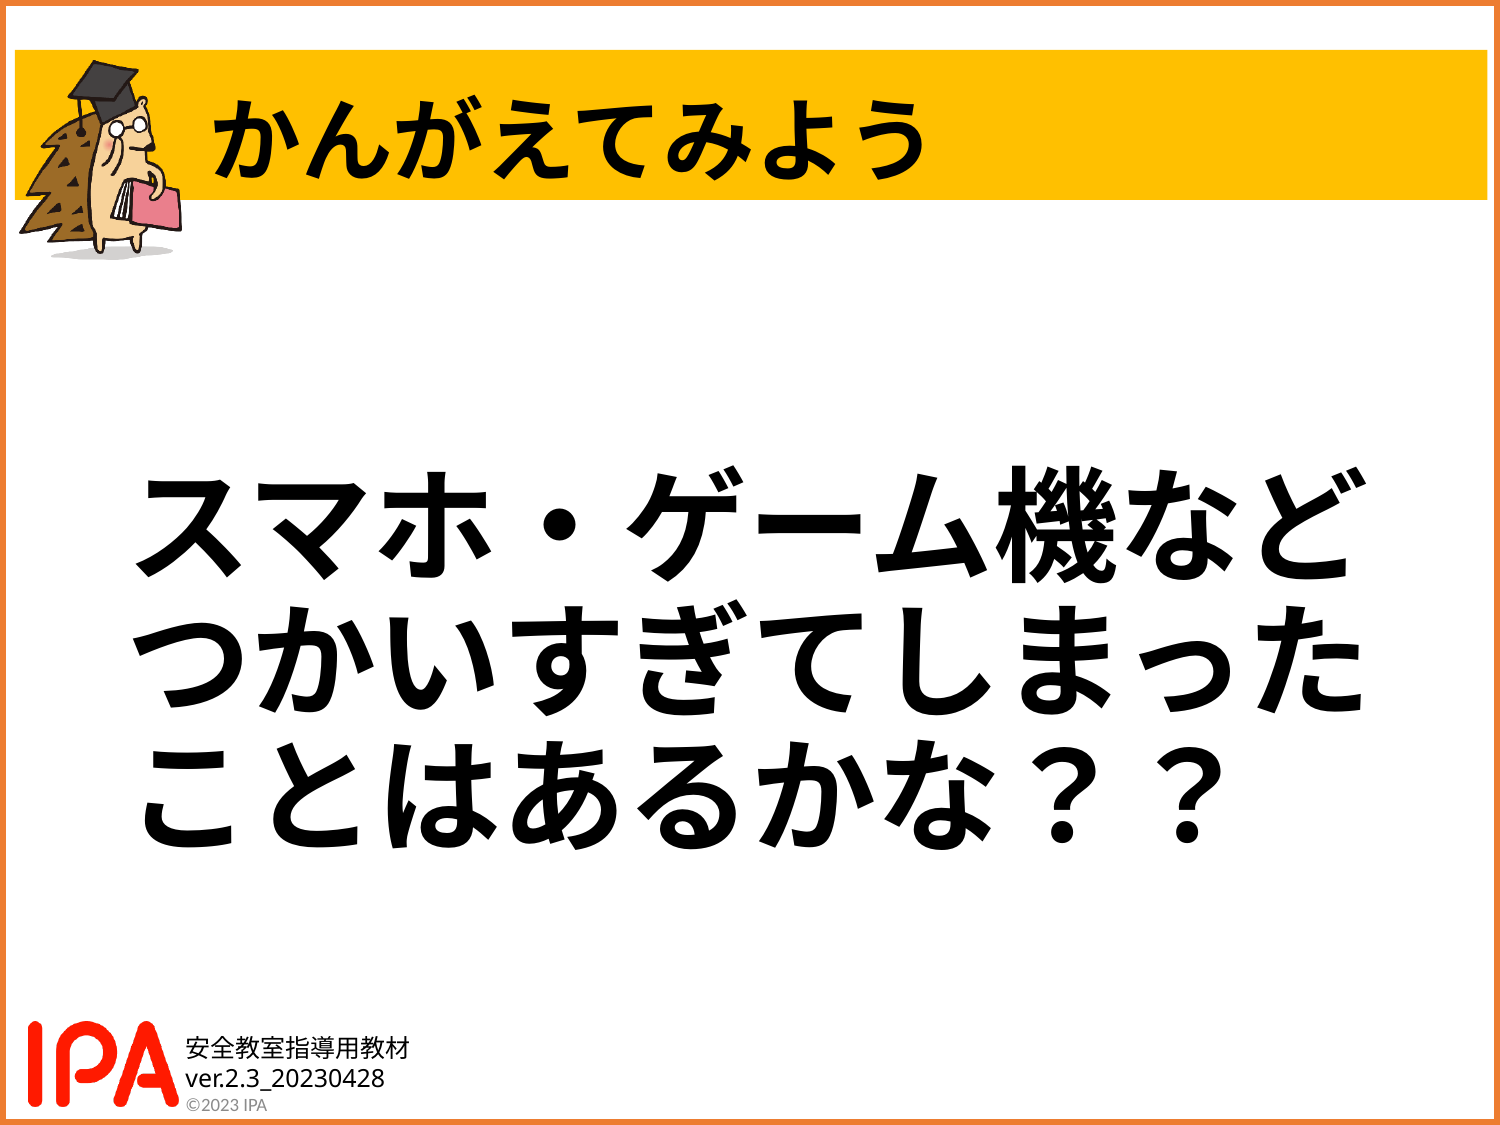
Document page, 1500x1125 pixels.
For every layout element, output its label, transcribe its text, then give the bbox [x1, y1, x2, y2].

picture [19, 60, 182, 260]
picture [28, 1021, 179, 1107]
text_box かんがえてみよう [194, 87, 1500, 202]
title スマホ・ゲーム機など つかいすぎてしまった ことはあるかな？？ [111, 609, 1417, 724]
